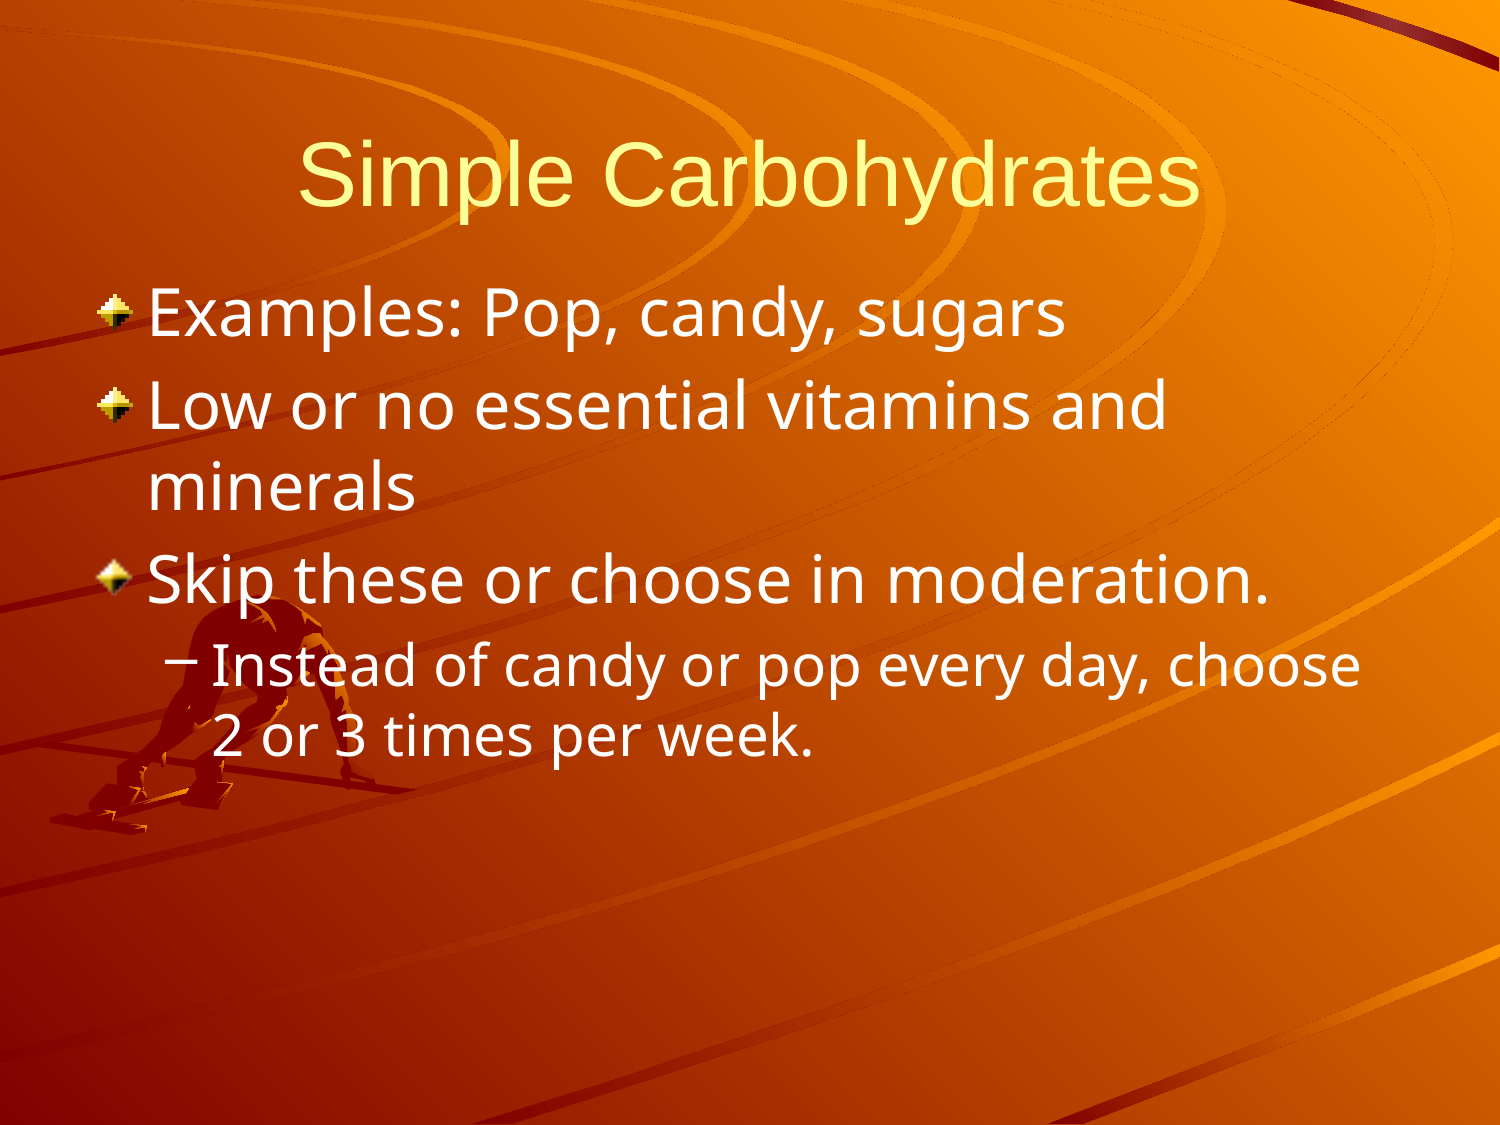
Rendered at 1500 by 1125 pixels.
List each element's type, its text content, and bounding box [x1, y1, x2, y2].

title Simple Carbohydrates [74, 25, 1426, 233]
picture [90, 286, 137, 334]
list Examples: Pop, candy, sugars Low or no essential vitamins and minerals Skip these or choose in moderation. Instead of candy or pop every day, choose 2 or 3 times per week. [74, 262, 1426, 1006]
picture [90, 379, 137, 427]
picture [90, 553, 137, 600]
